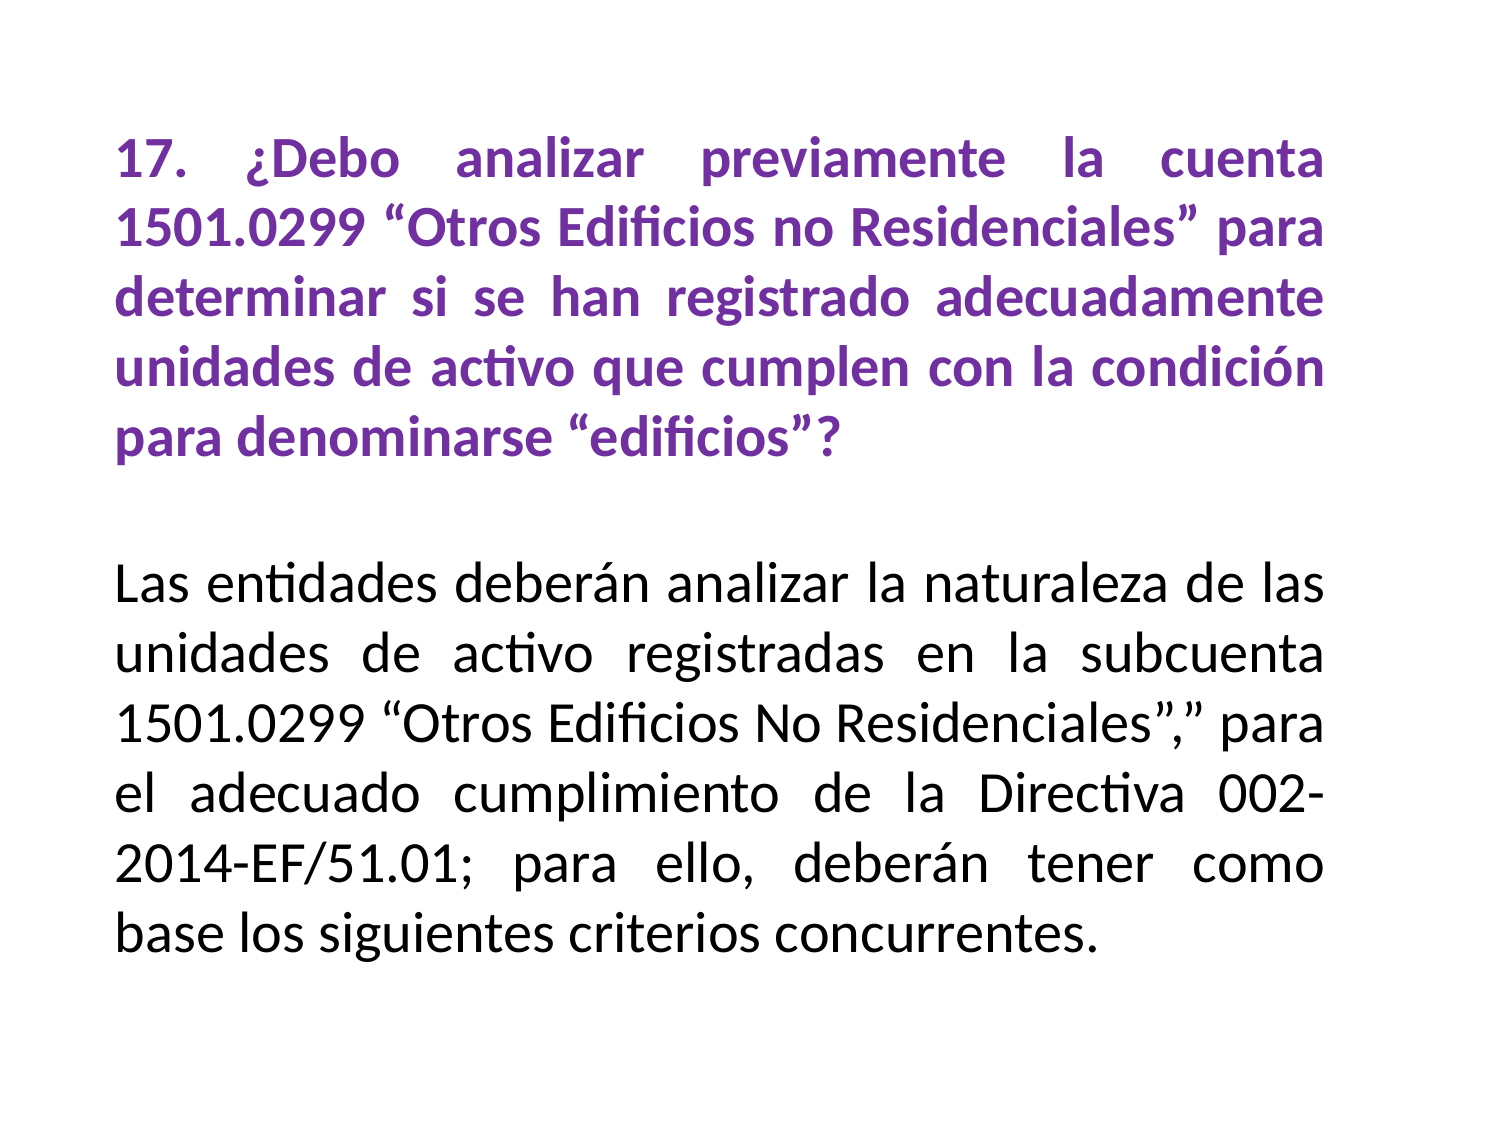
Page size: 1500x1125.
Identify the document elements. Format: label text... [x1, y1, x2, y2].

text_box Las entidades deberán analizar la naturaleza de las unidades de activo registradas en la subcuenta 1501.0299 “Otros Edificios No Residenciales”,” para el adecuado cumplimiento de la Directiva 002-2014-EF/51.01; para ello, deberán tener como base los siguientes criterios concurrentes. [100, 536, 1341, 972]
text_box 17. ¿Debo analizar previamente la cuenta 1501.0299 “Otros Edificios no Residenciales” para determinar si se han registrado adecuadamente unidades de activo que cumplen con la condición para denominarse “edificios”? [100, 111, 1341, 476]
